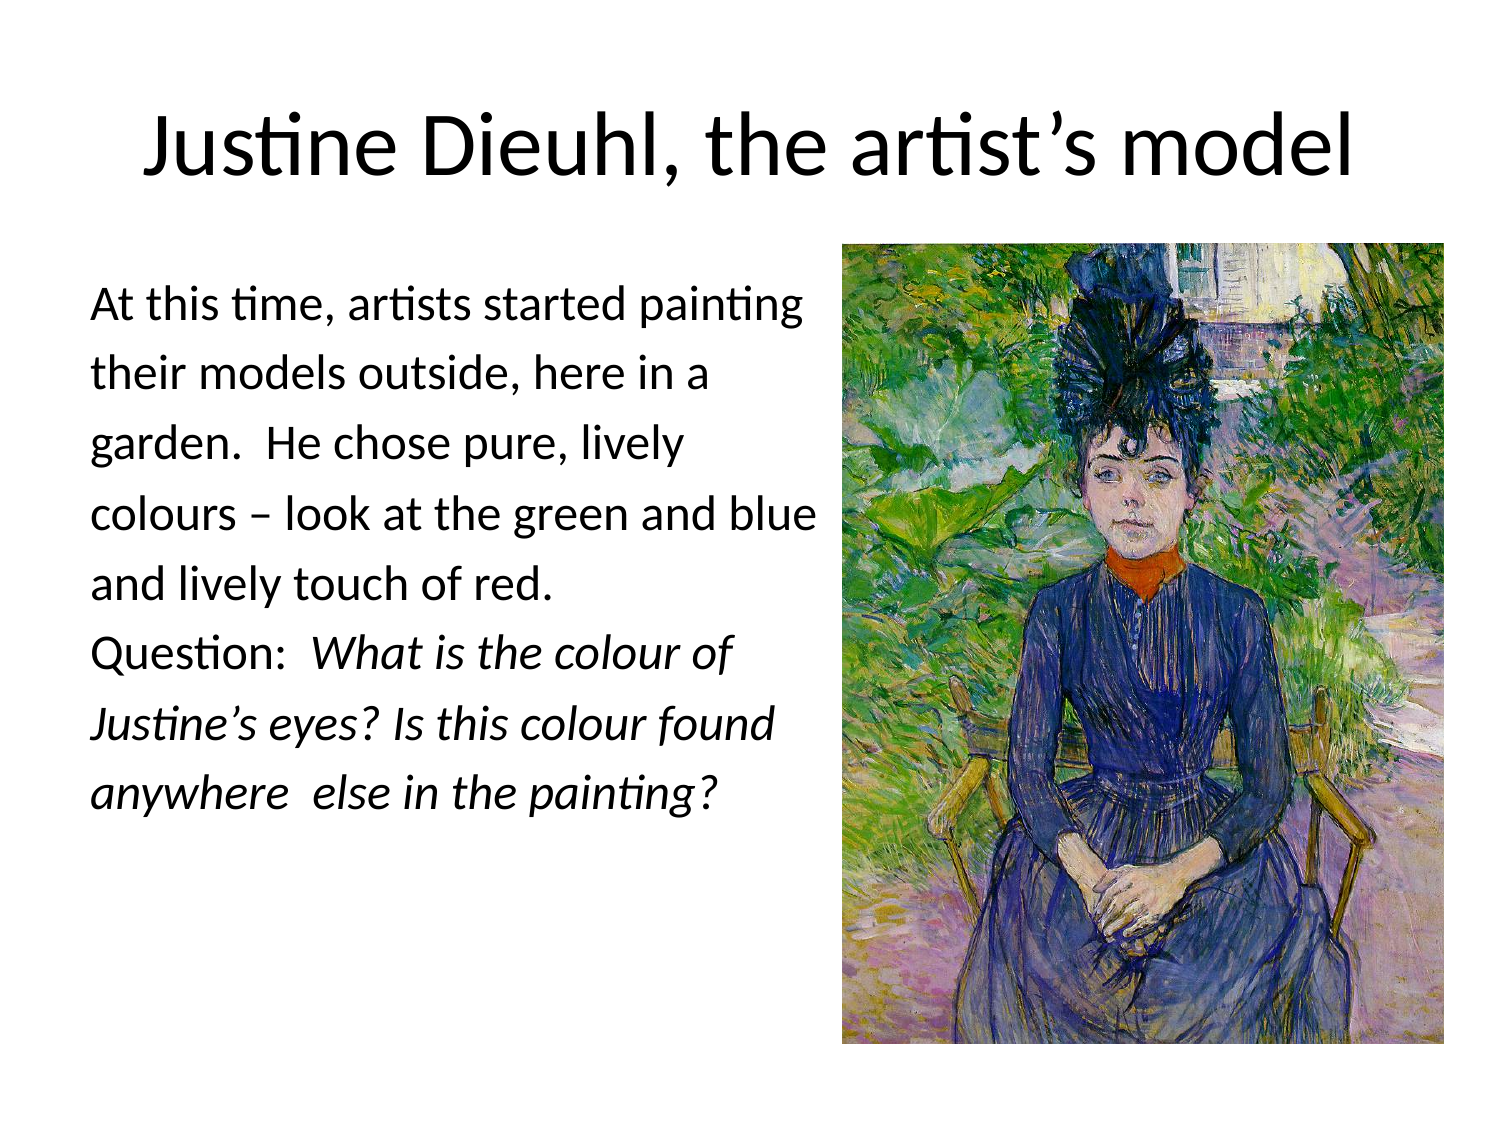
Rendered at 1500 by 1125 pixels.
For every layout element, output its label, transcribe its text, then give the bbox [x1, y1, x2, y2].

list At this time, artists started painting their models outside, here in a garden. He chose pure, lively colours – look at the green and blue and lively touch of red. Question: What is the colour of Justine’s eyes? Is this colour found anywhere else in the painting? [75, 262, 836, 1005]
title Justine Dieuhl, the artist’s model [75, 45, 1425, 233]
picture [841, 243, 1444, 1045]
